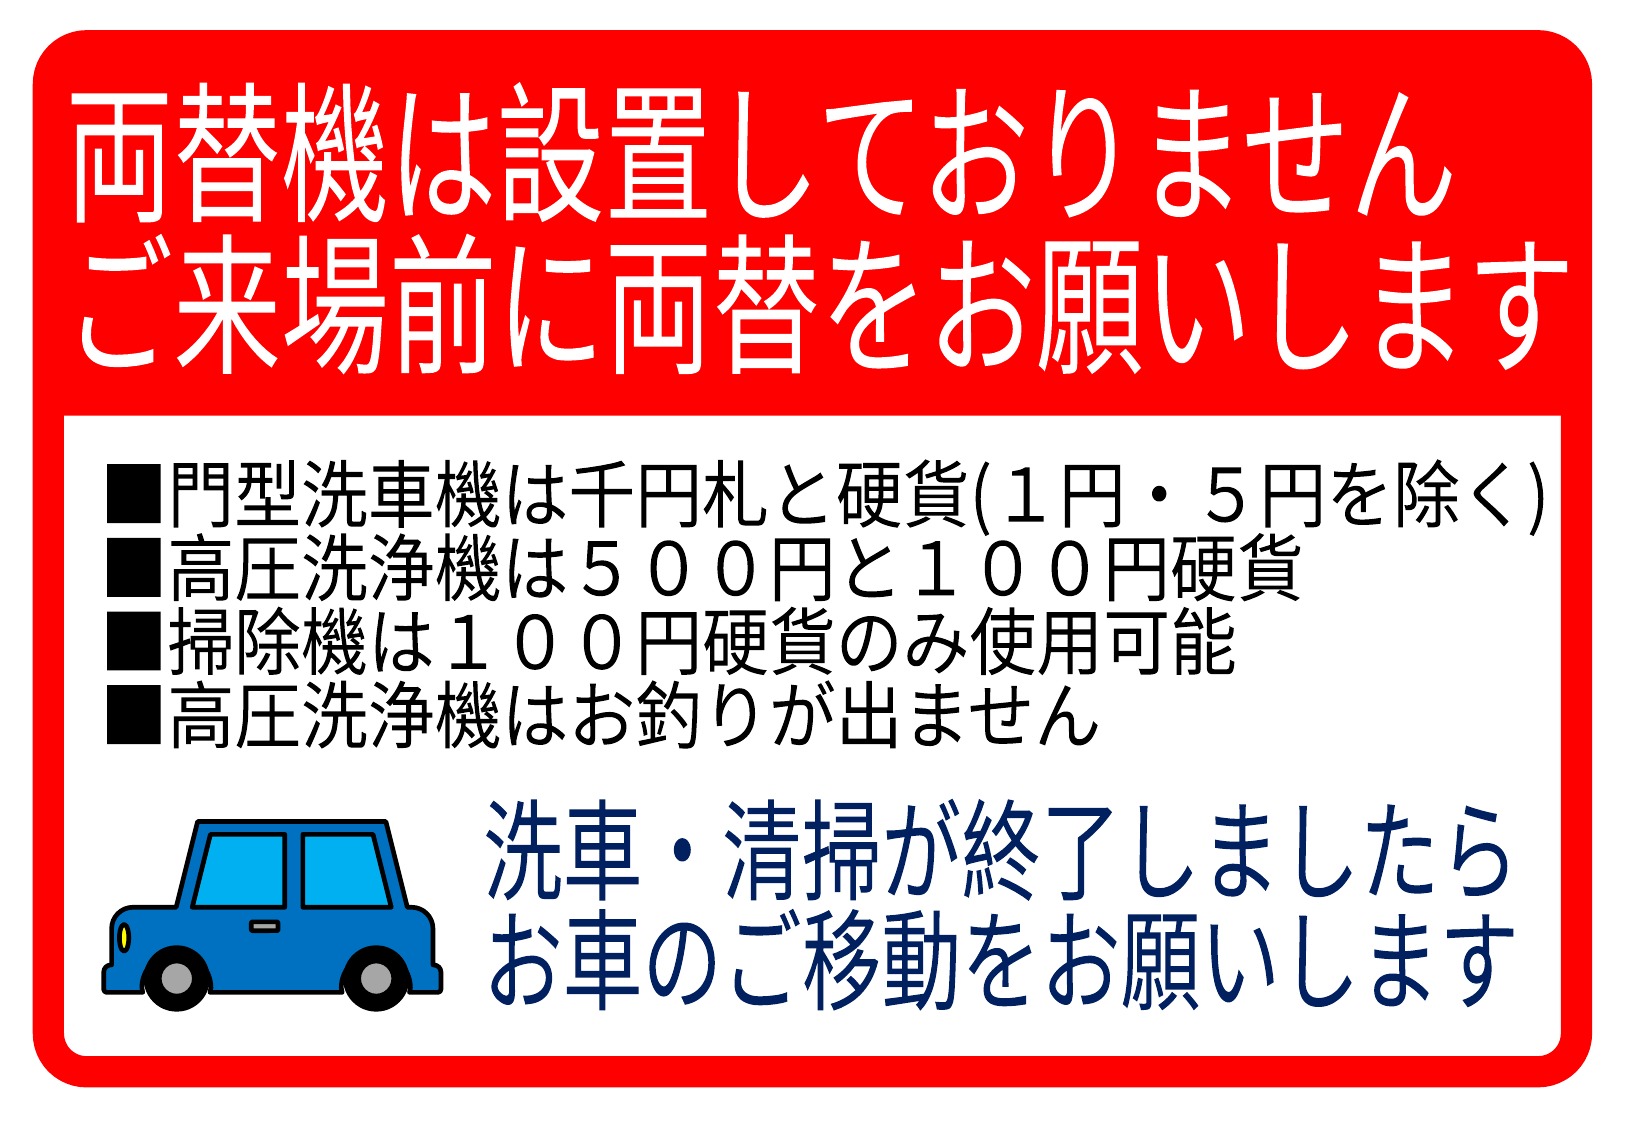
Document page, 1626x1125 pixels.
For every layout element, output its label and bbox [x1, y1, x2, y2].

text_box [103, 821, 442, 1010]
text_box [48, 38, 1584, 418]
text_box [46, 44, 1579, 1074]
